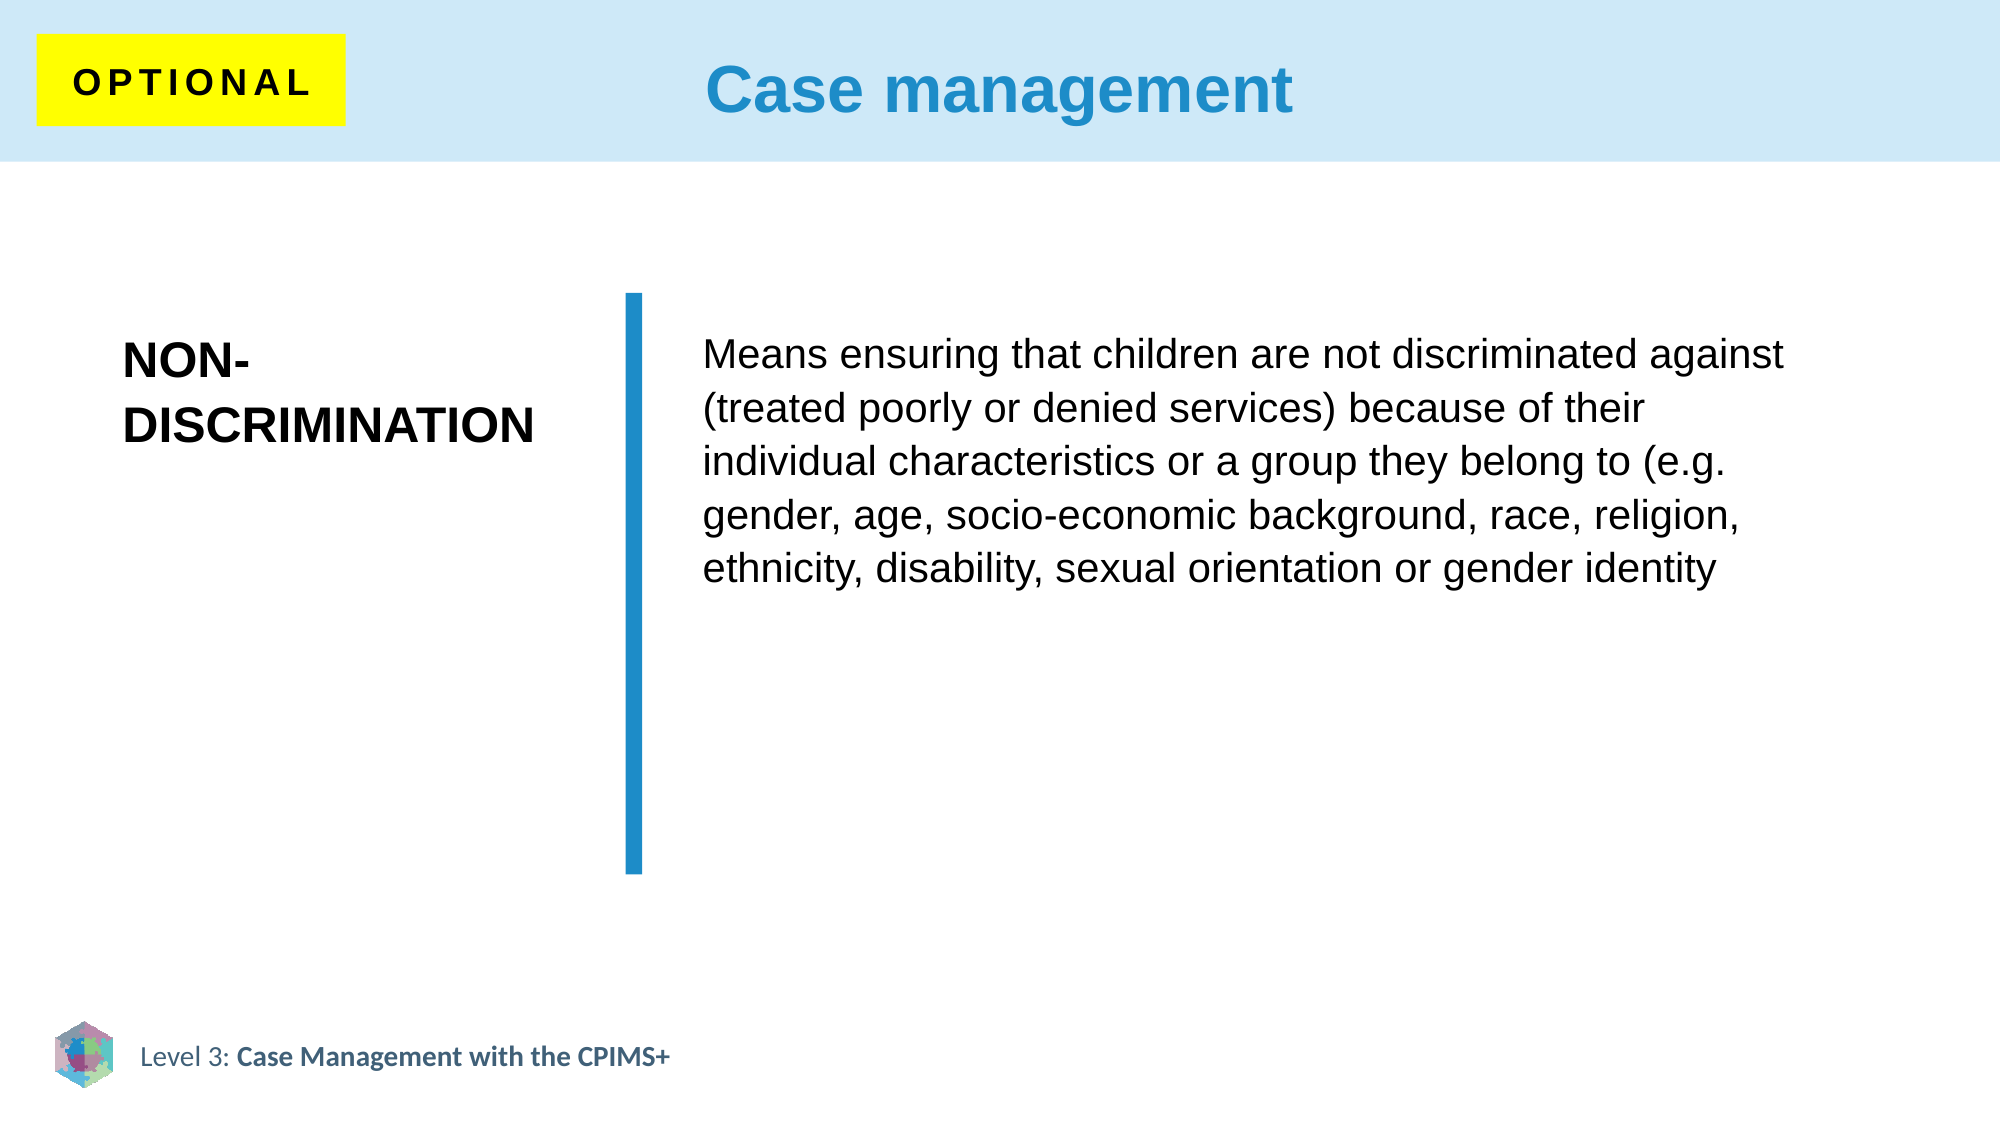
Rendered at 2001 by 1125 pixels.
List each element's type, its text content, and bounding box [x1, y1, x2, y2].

picture [55, 1021, 113, 1088]
text_box NON-DISCRIMINATION [107, 316, 580, 460]
text_box Means ensuring that children are not discriminated against (treated poorly or denied services) because of their individual characteristics or a group they belong to (e.g. gender, age, socio-economic background, race, religion, ethnicity, disability, sexual orientation or gender identity [687, 316, 1835, 599]
text_box OPTIONAL [36, 33, 347, 127]
title Case management [137, 19, 1863, 163]
text_box [625, 292, 643, 875]
